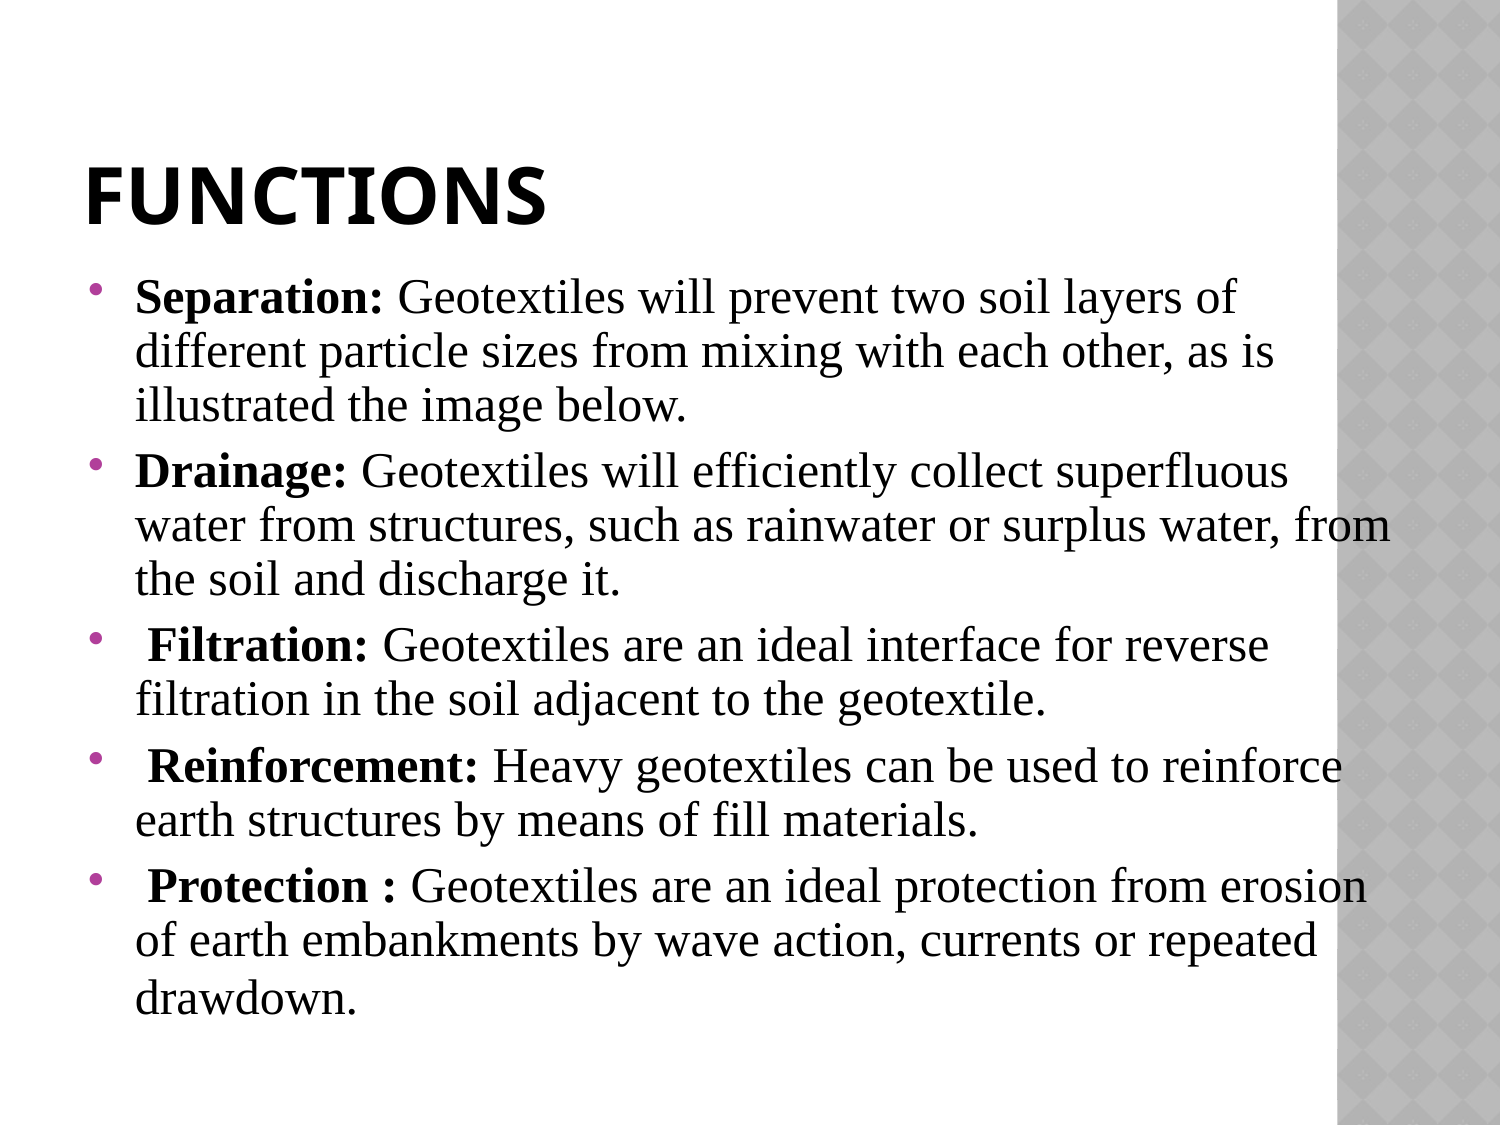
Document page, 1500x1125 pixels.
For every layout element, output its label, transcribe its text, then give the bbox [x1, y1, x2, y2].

list Separation: Geotextiles will prevent two soil layers of different particle sizes from mixing with each other, as is illustrated the image below. Drainage: Geotextiles will efficiently collect superfluous water from structures, such as rainwater or surplus water, from the soil and discharge it. Filtration: Geotextiles are an ideal interface for reverse filtration in the soil adjacent to the geotextile. Reinforcement: Heavy geotextiles can be used to reinforce earth structures by means of fill materials. Protection : Geotextiles are an ideal protection from erosion of earth embankments by wave action, currents or repeated drawdown. [75, 262, 1425, 1075]
title Functions [75, 52, 1263, 240]
